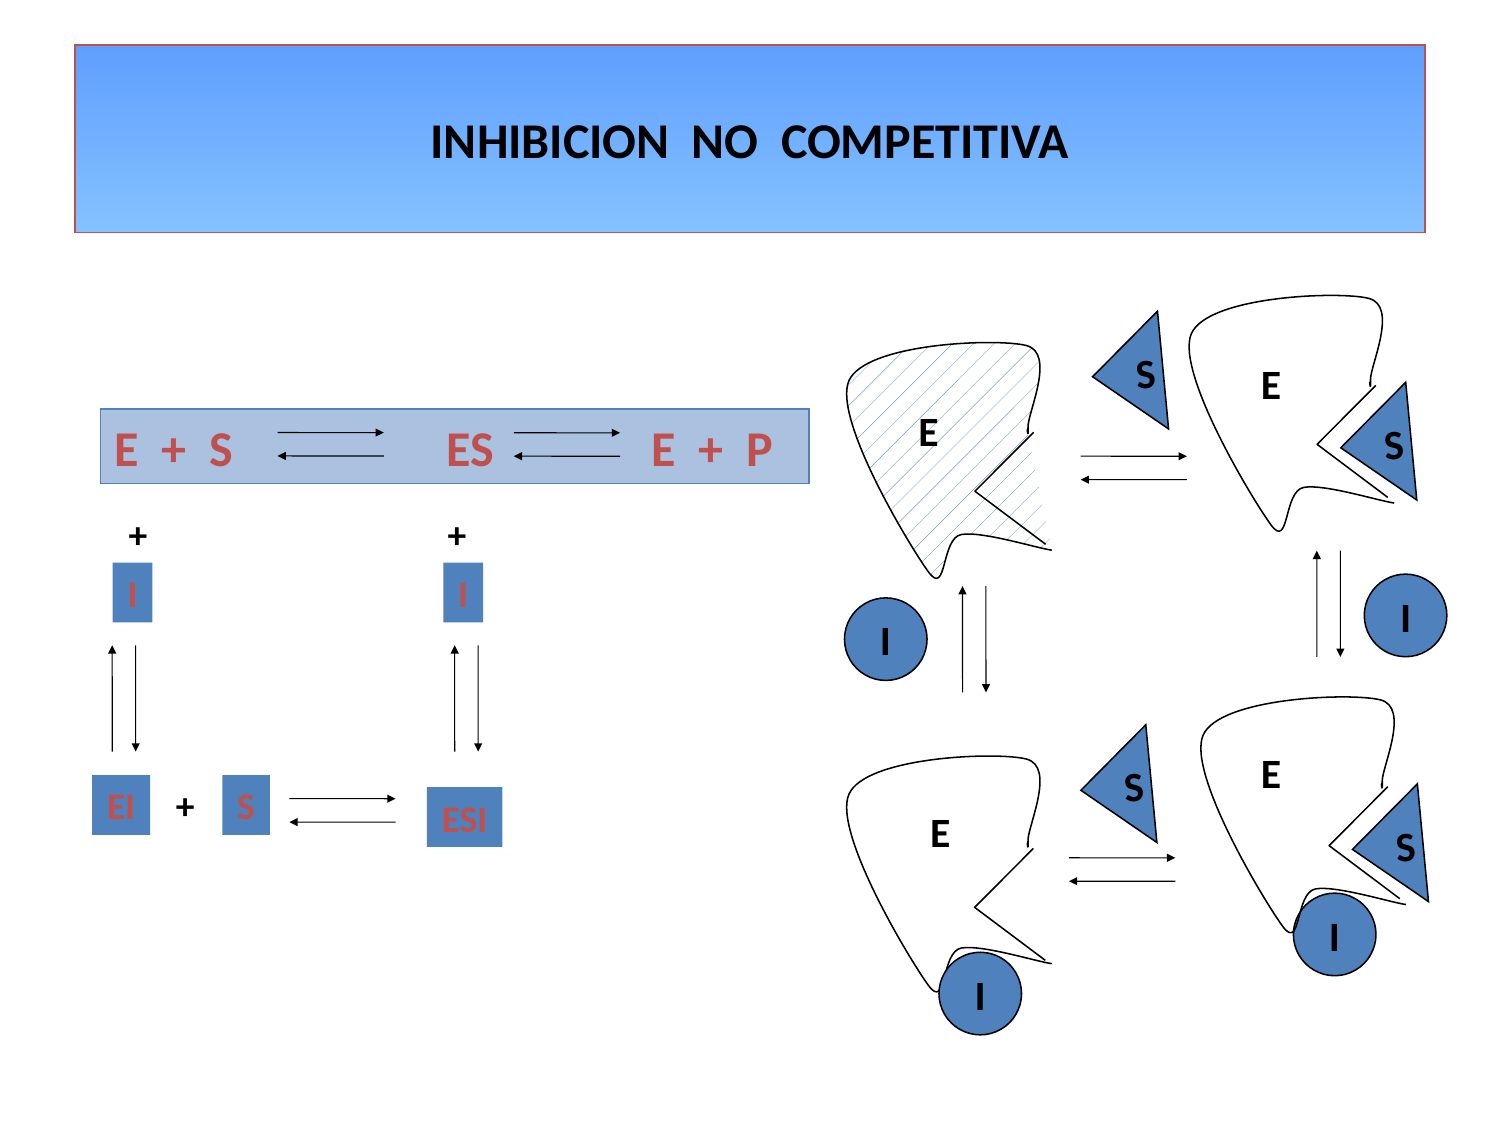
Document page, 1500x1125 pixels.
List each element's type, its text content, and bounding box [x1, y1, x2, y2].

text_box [419, 503, 511, 848]
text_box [832, 290, 1412, 598]
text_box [100, 408, 810, 486]
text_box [88, 503, 165, 836]
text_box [159, 774, 396, 836]
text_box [832, 692, 1424, 1036]
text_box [844, 550, 1448, 693]
title INHIBICION NO COMPETITIVA [74, 44, 1426, 233]
